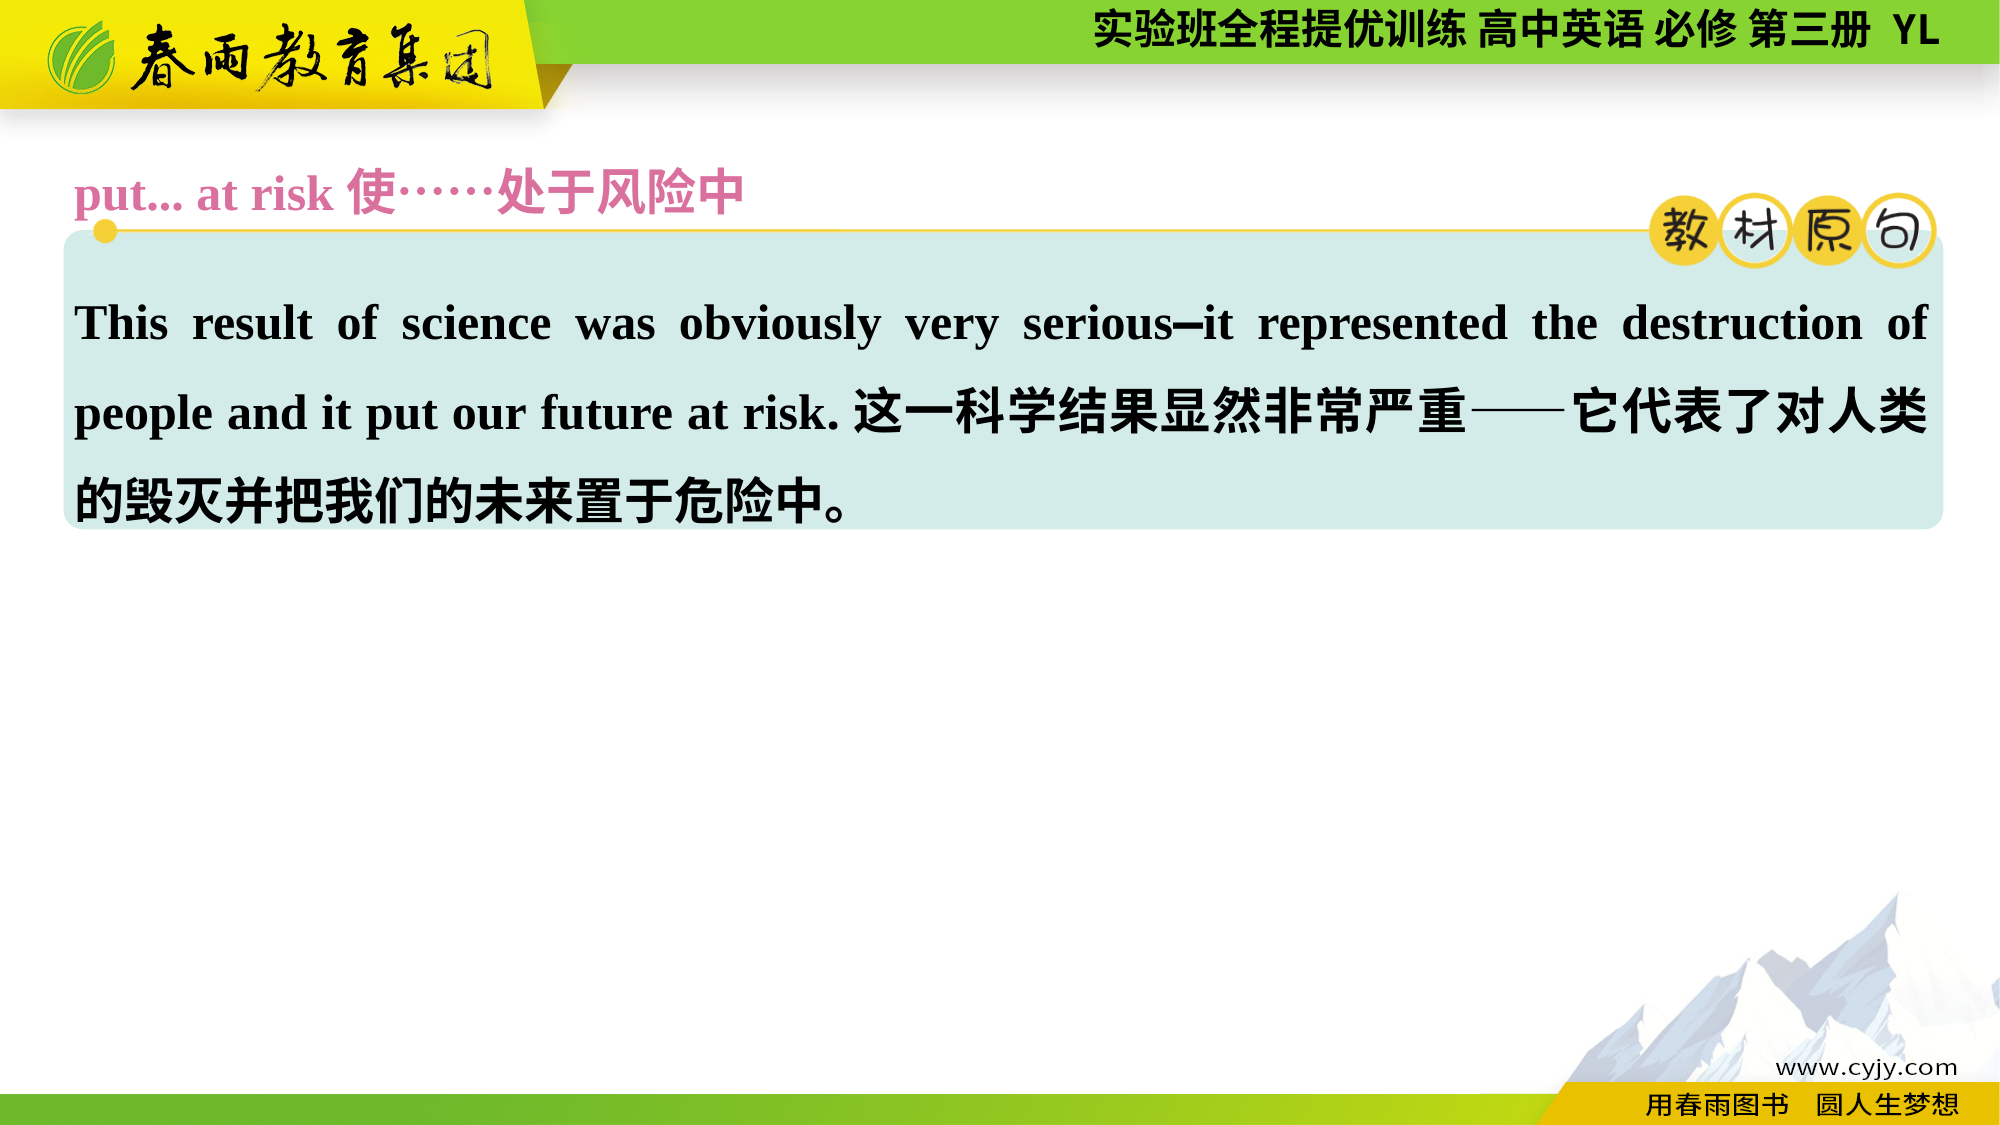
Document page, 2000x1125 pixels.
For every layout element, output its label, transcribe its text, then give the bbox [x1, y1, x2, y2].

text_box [87, 184, 1938, 271]
picture [0, 0, 2000, 1125]
list put... at risk使……处于风险中 This result of science was obviously very serious—it represented the destruction of people and it put our future at risk.这一科学结果显然非常严重——它代表了对人类的毁灭并把我们的未来置于危险中。 [59, 122, 1944, 541]
